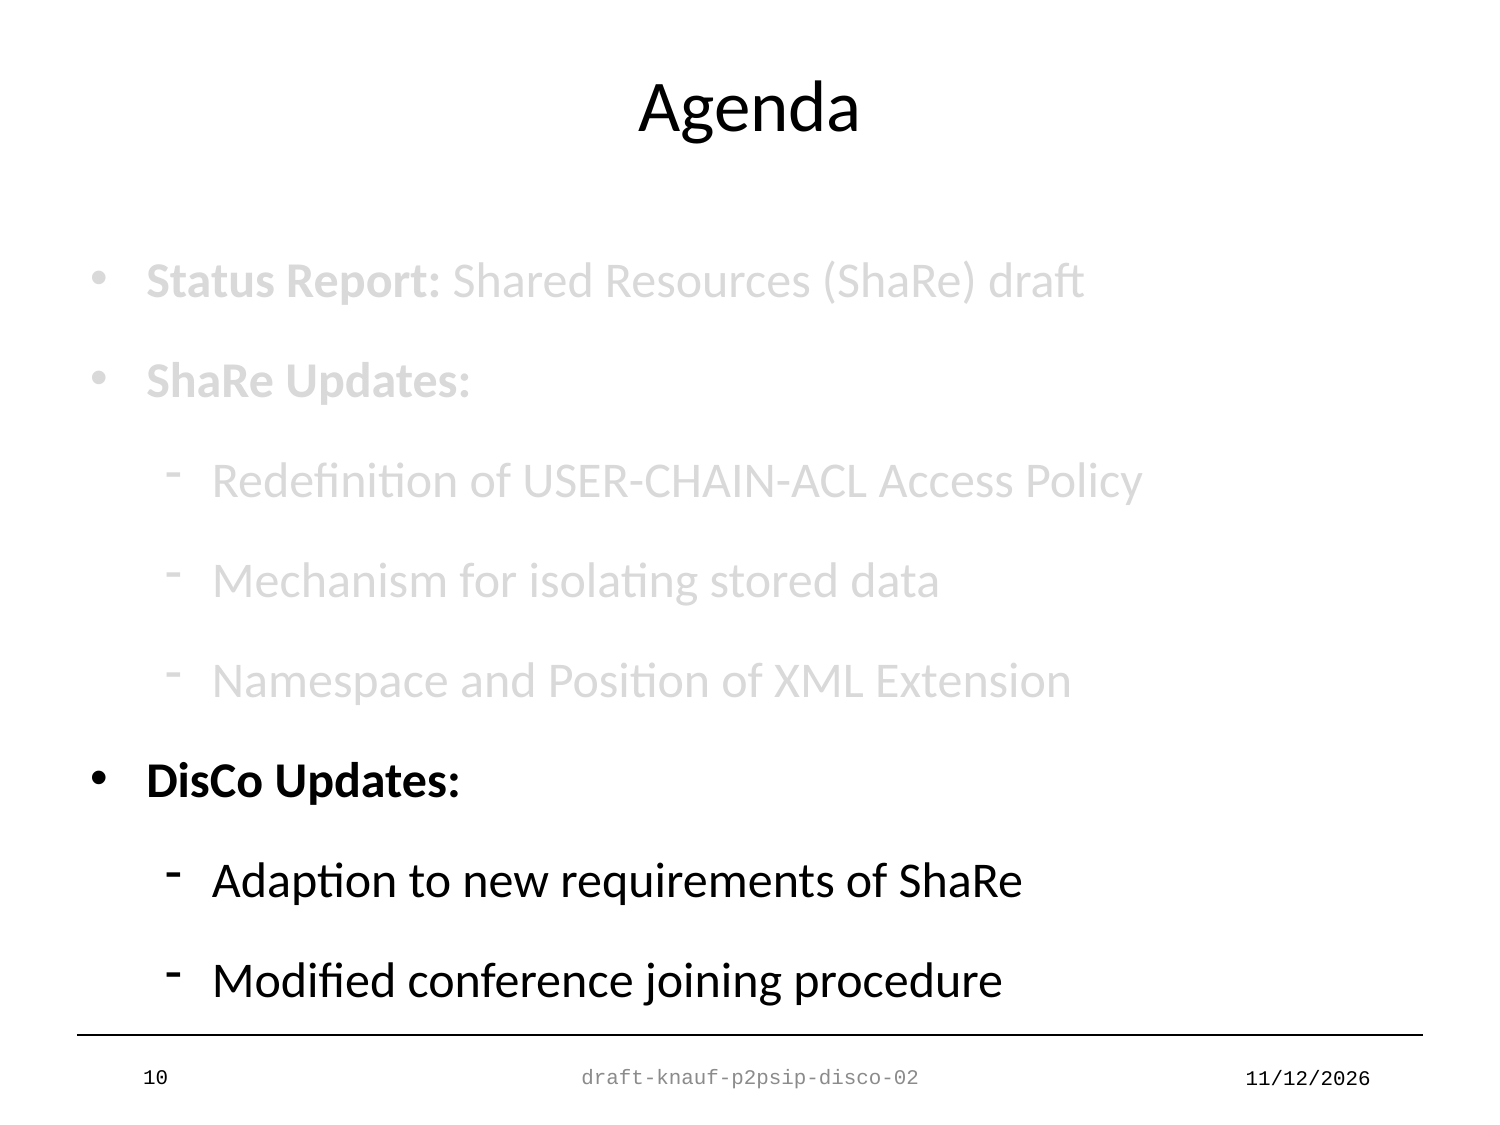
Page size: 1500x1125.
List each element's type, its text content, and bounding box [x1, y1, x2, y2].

slide_number 10 [65, 1046, 184, 1106]
list Status Report: Shared Resources (ShaRe) draft ShaRe Updates: Redefinition of USER-CHAIN-ACL Access Policy Mechanism for isolating stored data Namespace and Position of XML Extension DisCo Updates: Adaption to new requirements of ShaRe Modified conference joining procedure [74, 219, 1426, 1006]
title Agenda [150, 8, 1350, 197]
footer draft-knauf-p2psip-disco-02 [401, 1046, 1099, 1106]
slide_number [1181, 1046, 1436, 1107]
